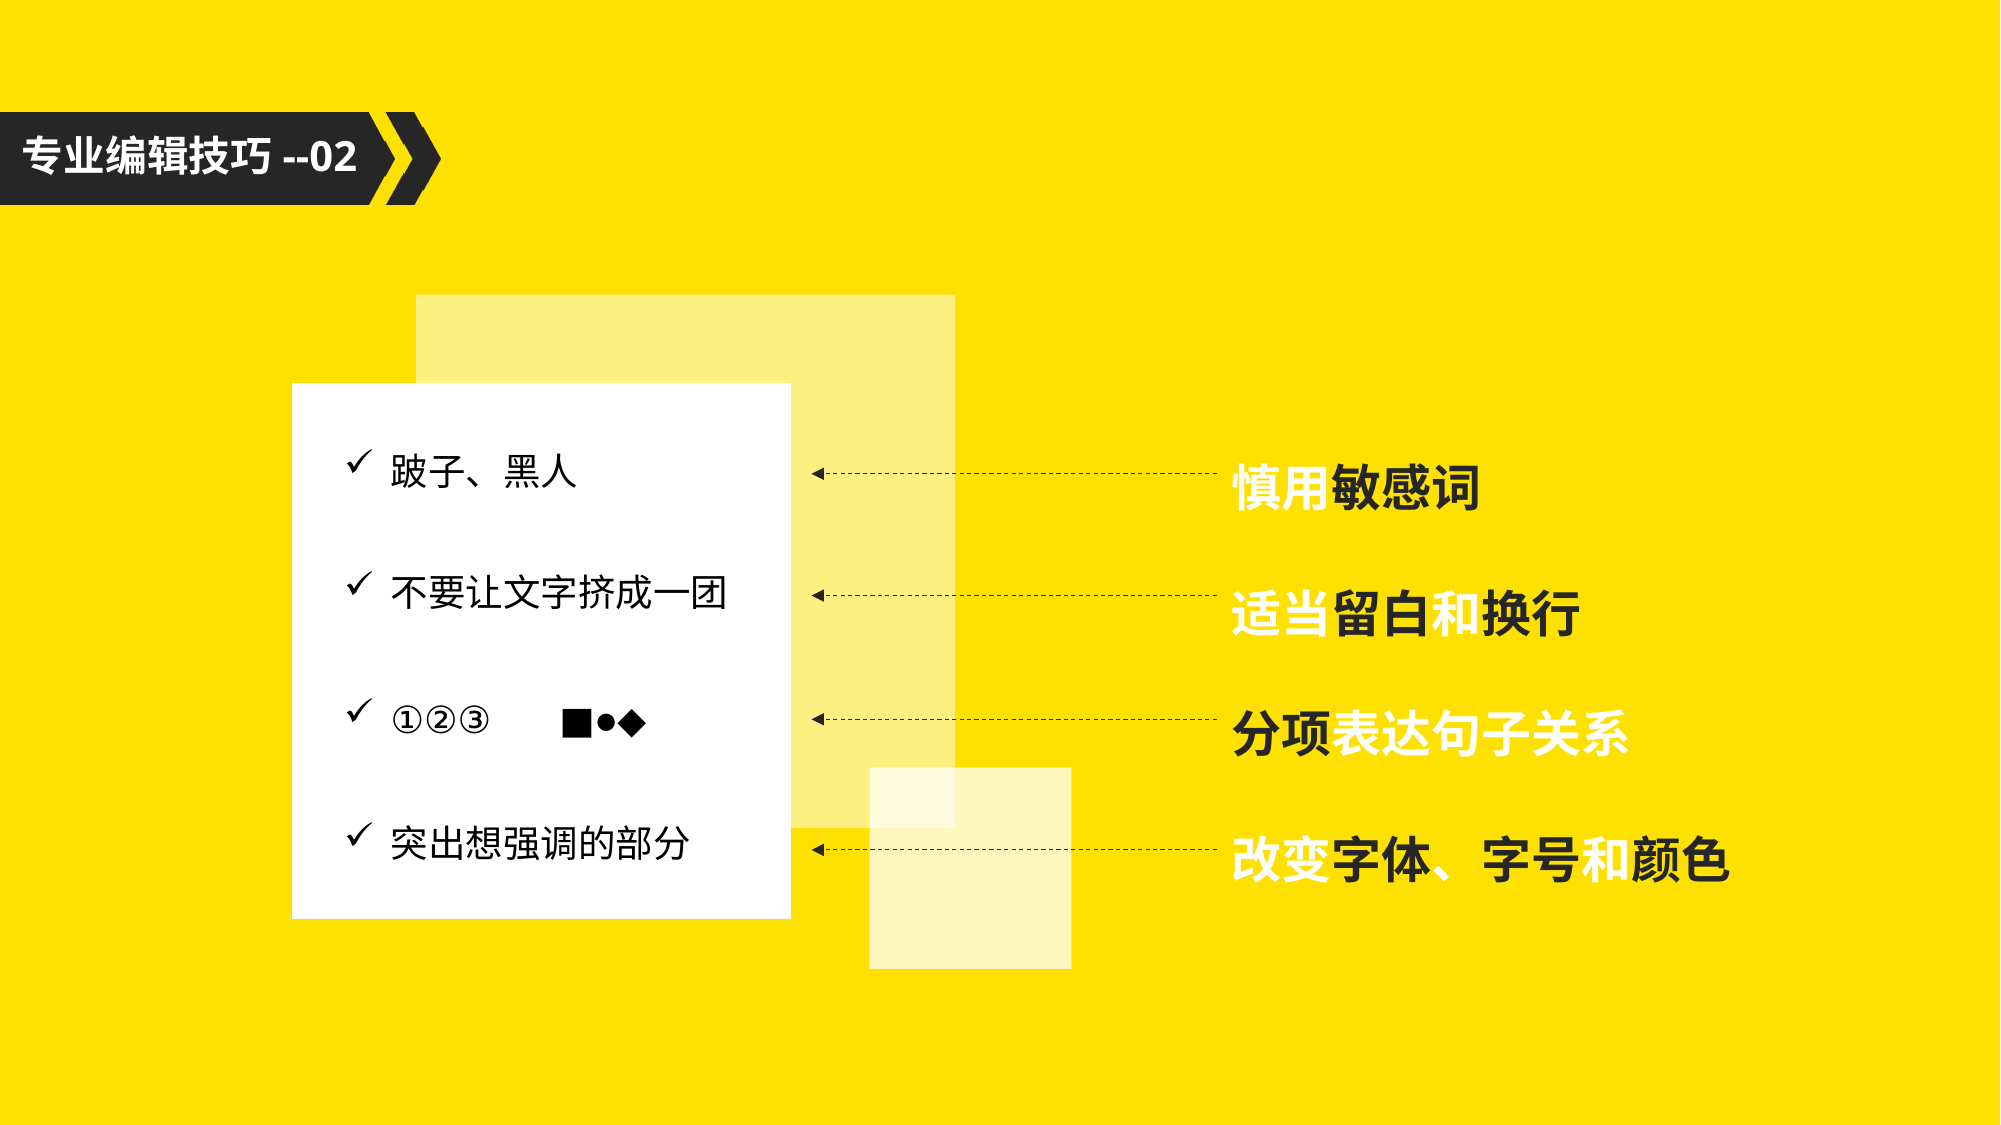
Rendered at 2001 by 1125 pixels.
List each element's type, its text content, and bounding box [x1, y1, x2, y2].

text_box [811, 473, 1217, 850]
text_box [329, 440, 776, 874]
text_box [869, 850, 1072, 970]
picture [0, 112, 443, 205]
text_box [415, 294, 956, 829]
text_box [292, 383, 791, 919]
list 慎用敏感词 适当留白和换行 分项表达句子关系 改变字体、字号和颜色 [1216, 383, 1783, 974]
